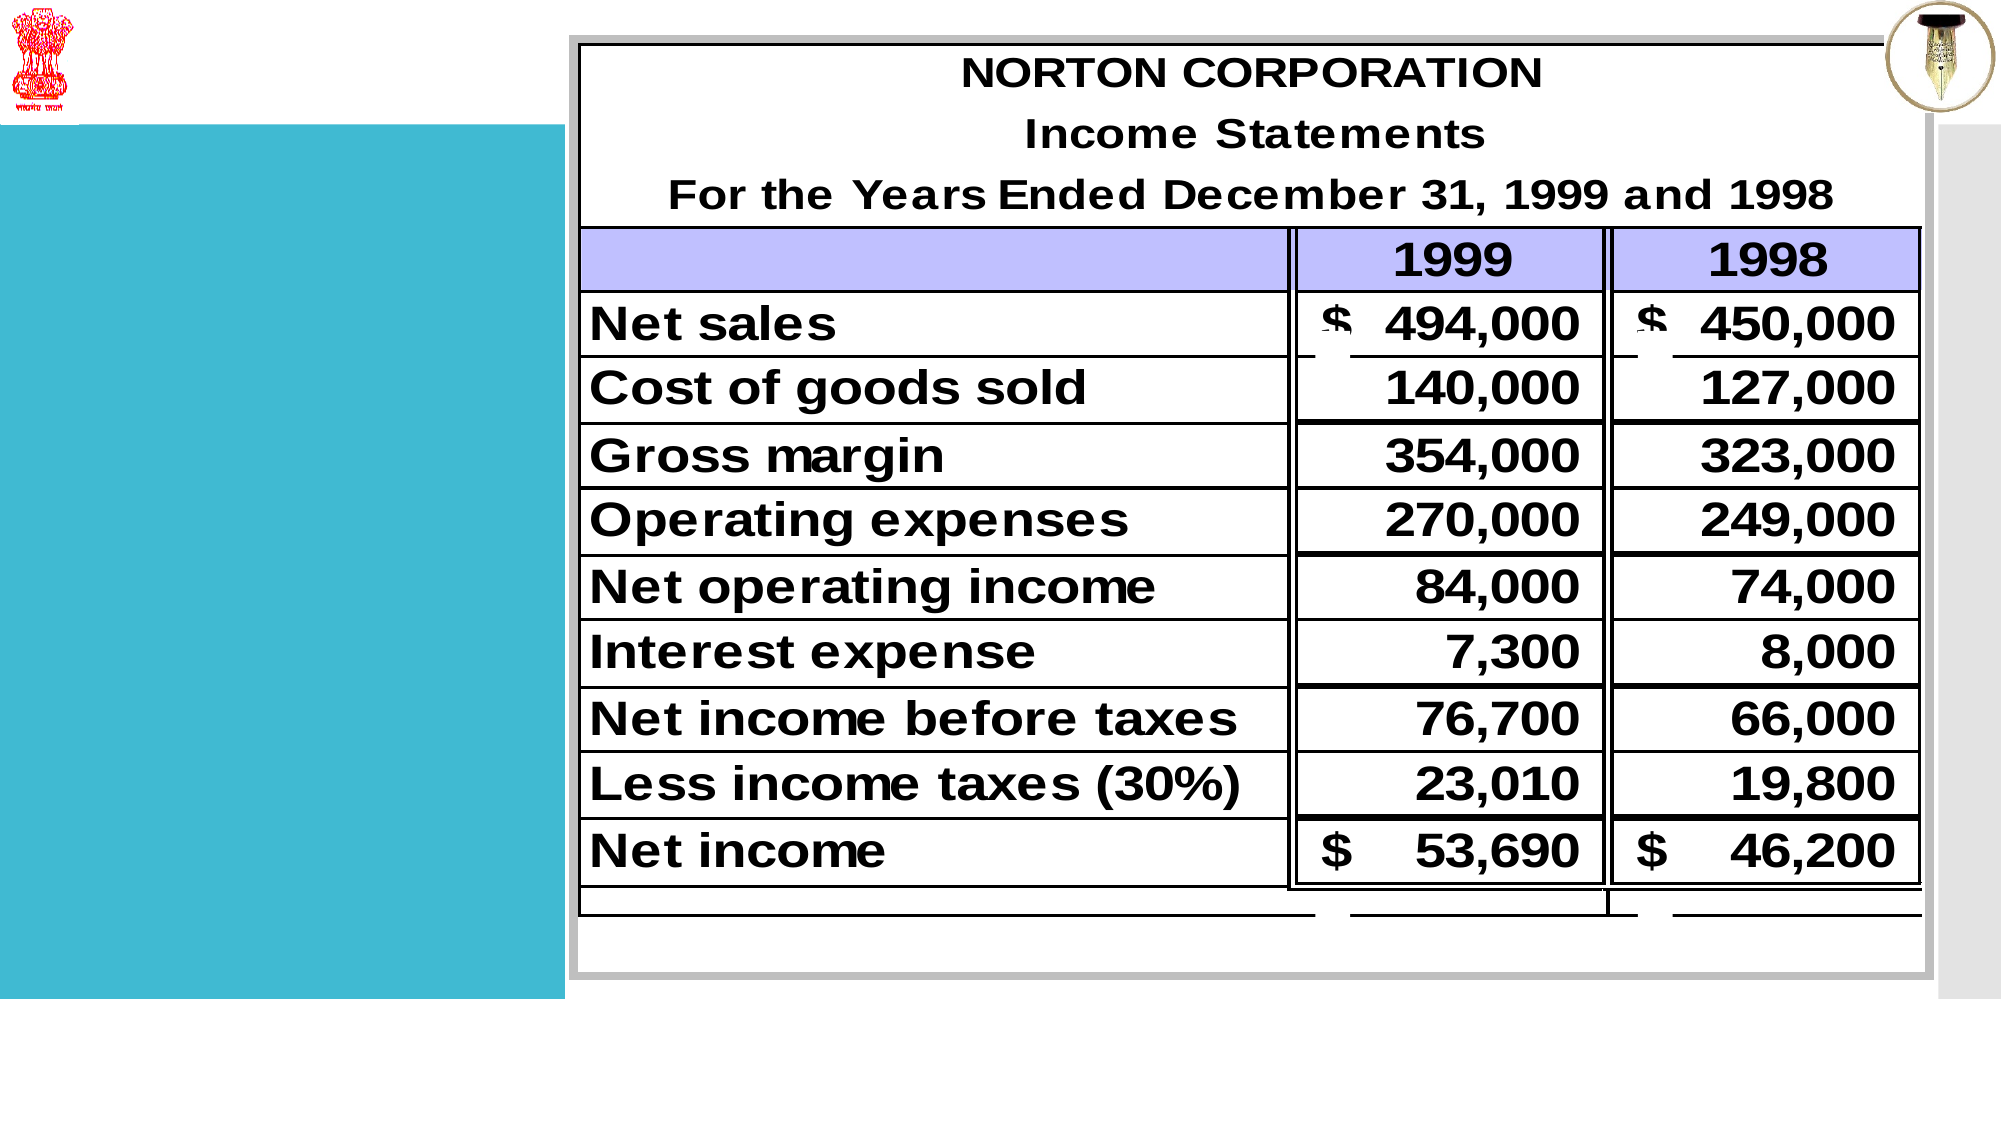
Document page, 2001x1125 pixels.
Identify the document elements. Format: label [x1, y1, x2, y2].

text_box [577, 42, 1926, 972]
picture [1884, 0, 1996, 113]
text_box [0, 0, 79, 125]
